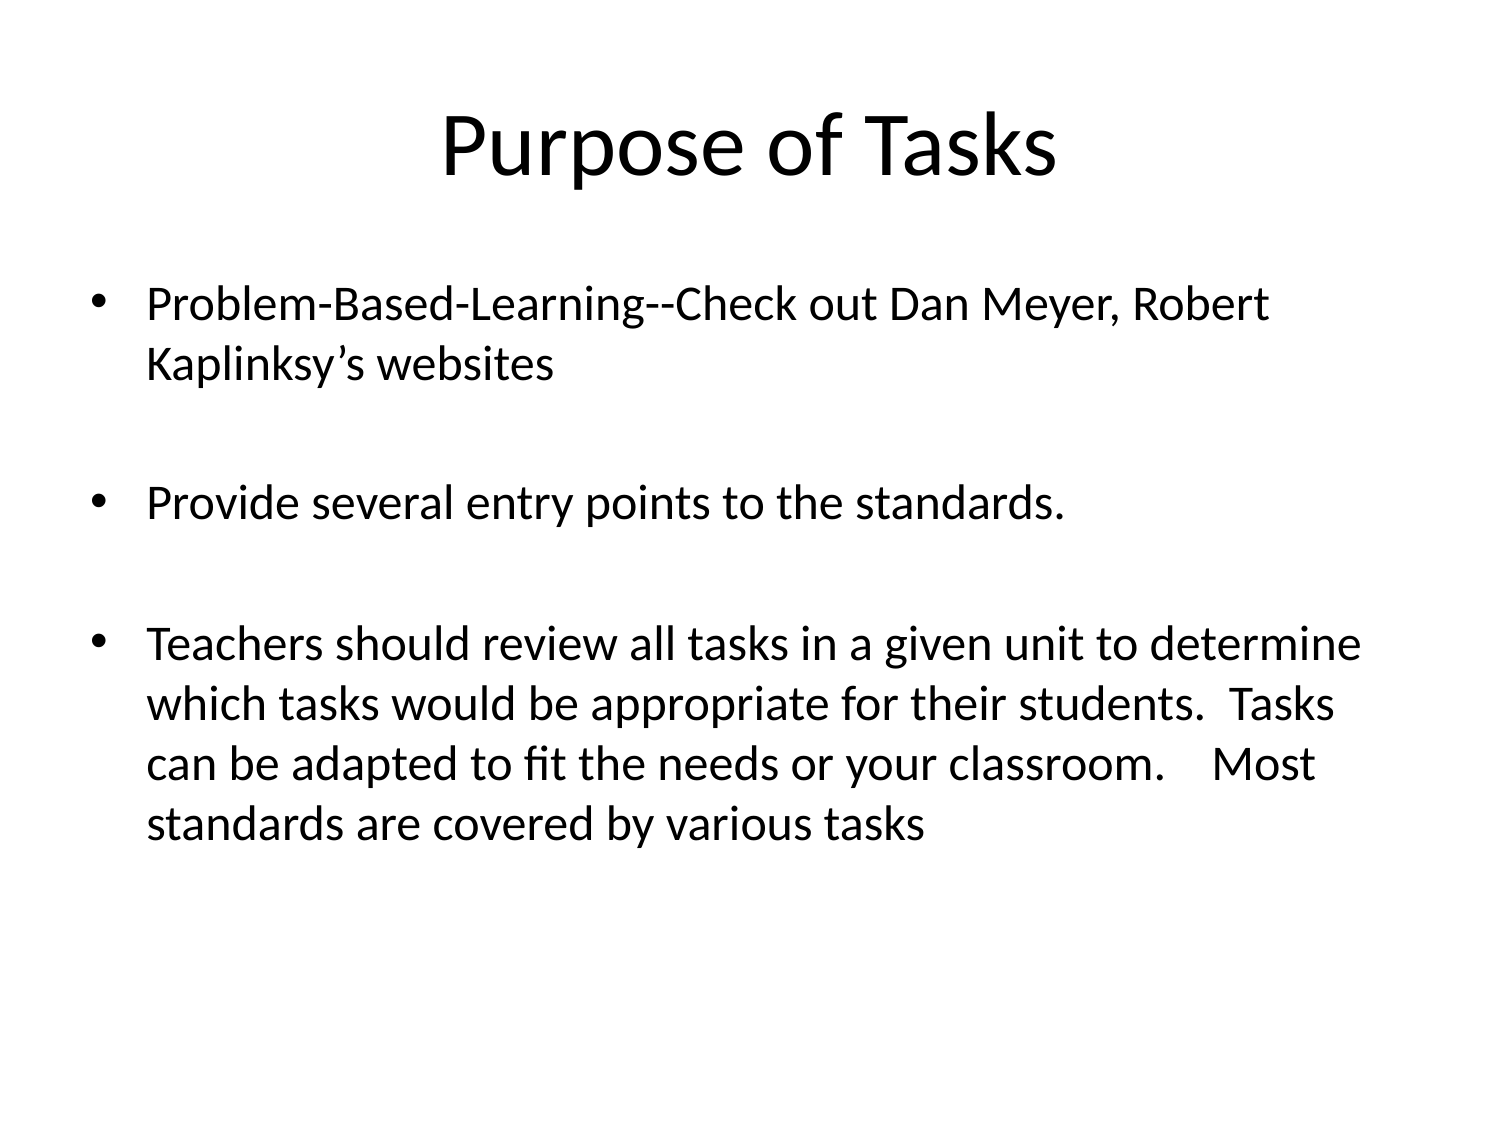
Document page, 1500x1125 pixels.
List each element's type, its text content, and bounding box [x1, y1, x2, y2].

title Purpose of Tasks [75, 45, 1425, 233]
list Problem-Based-Learning--Check out Dan Meyer, Robert Kaplinksy’s websites Provide several entry points to the standards. Teachers should review all tasks in a given unit to determine which tasks would be appropriate for their students. Tasks can be adapted to fit the needs or your classroom. Most standards are covered by various tasks [75, 262, 1425, 1100]
